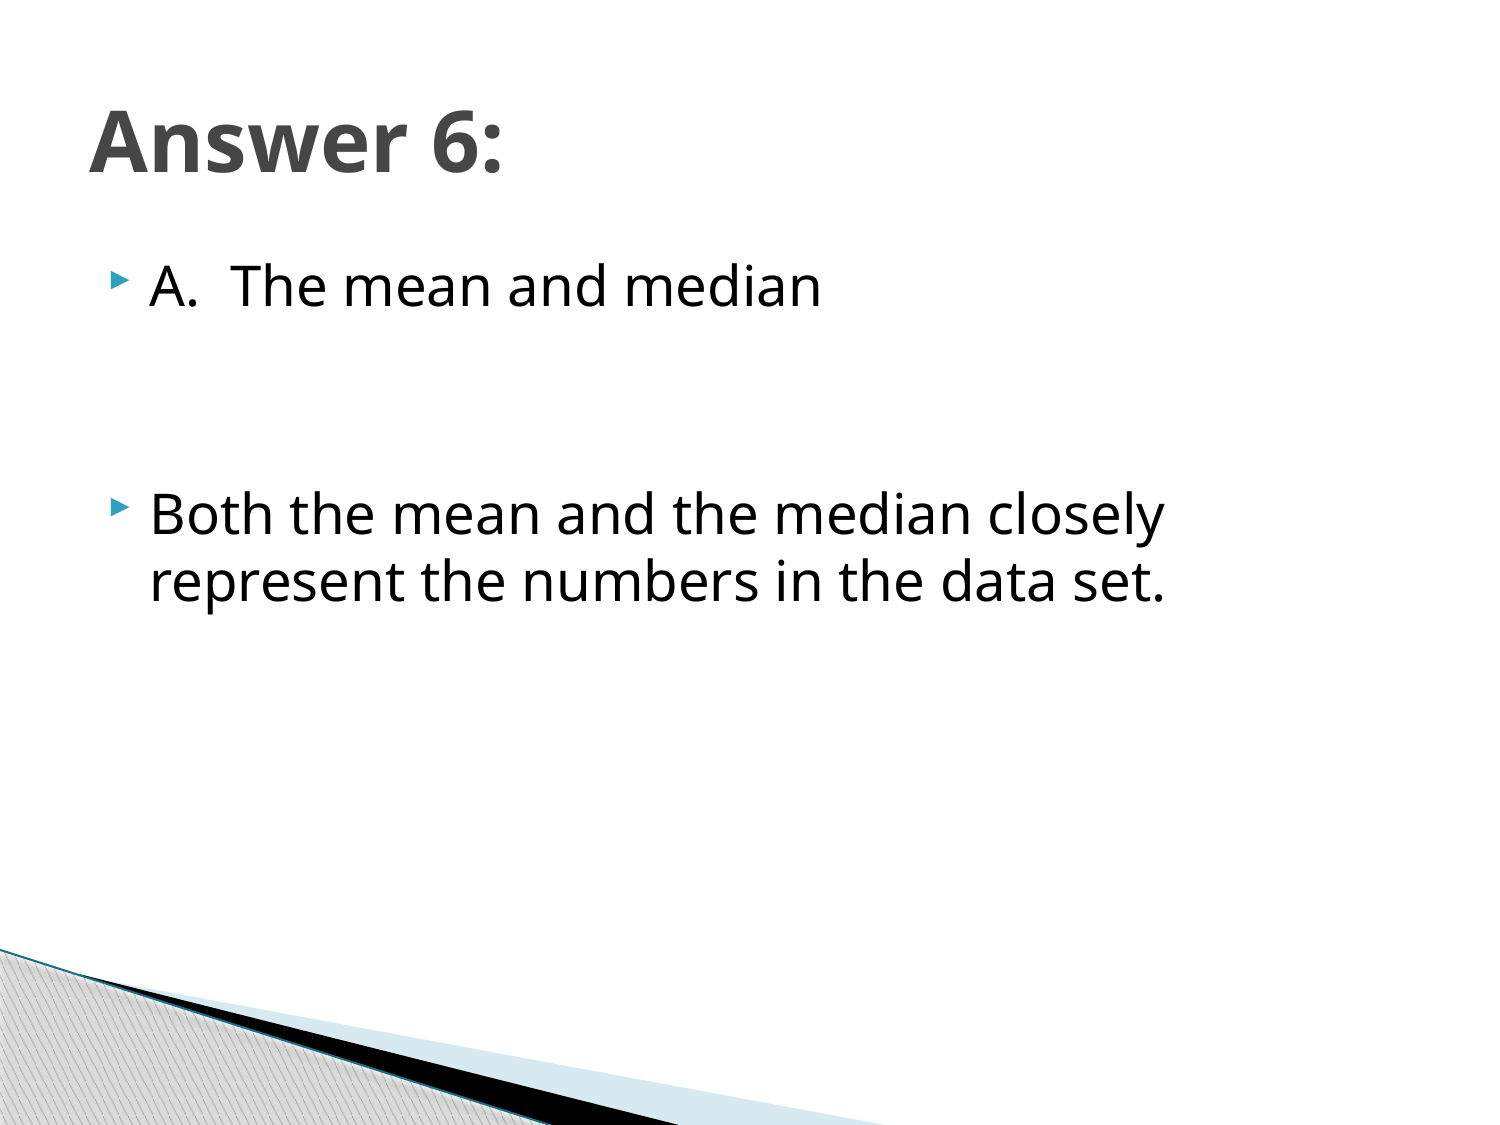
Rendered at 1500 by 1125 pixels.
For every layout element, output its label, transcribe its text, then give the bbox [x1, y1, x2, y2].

title Answer 6: [75, 45, 1425, 233]
list A. The mean and median Both the mean and the median closely represent the numbers in the data set. [75, 243, 1425, 986]
